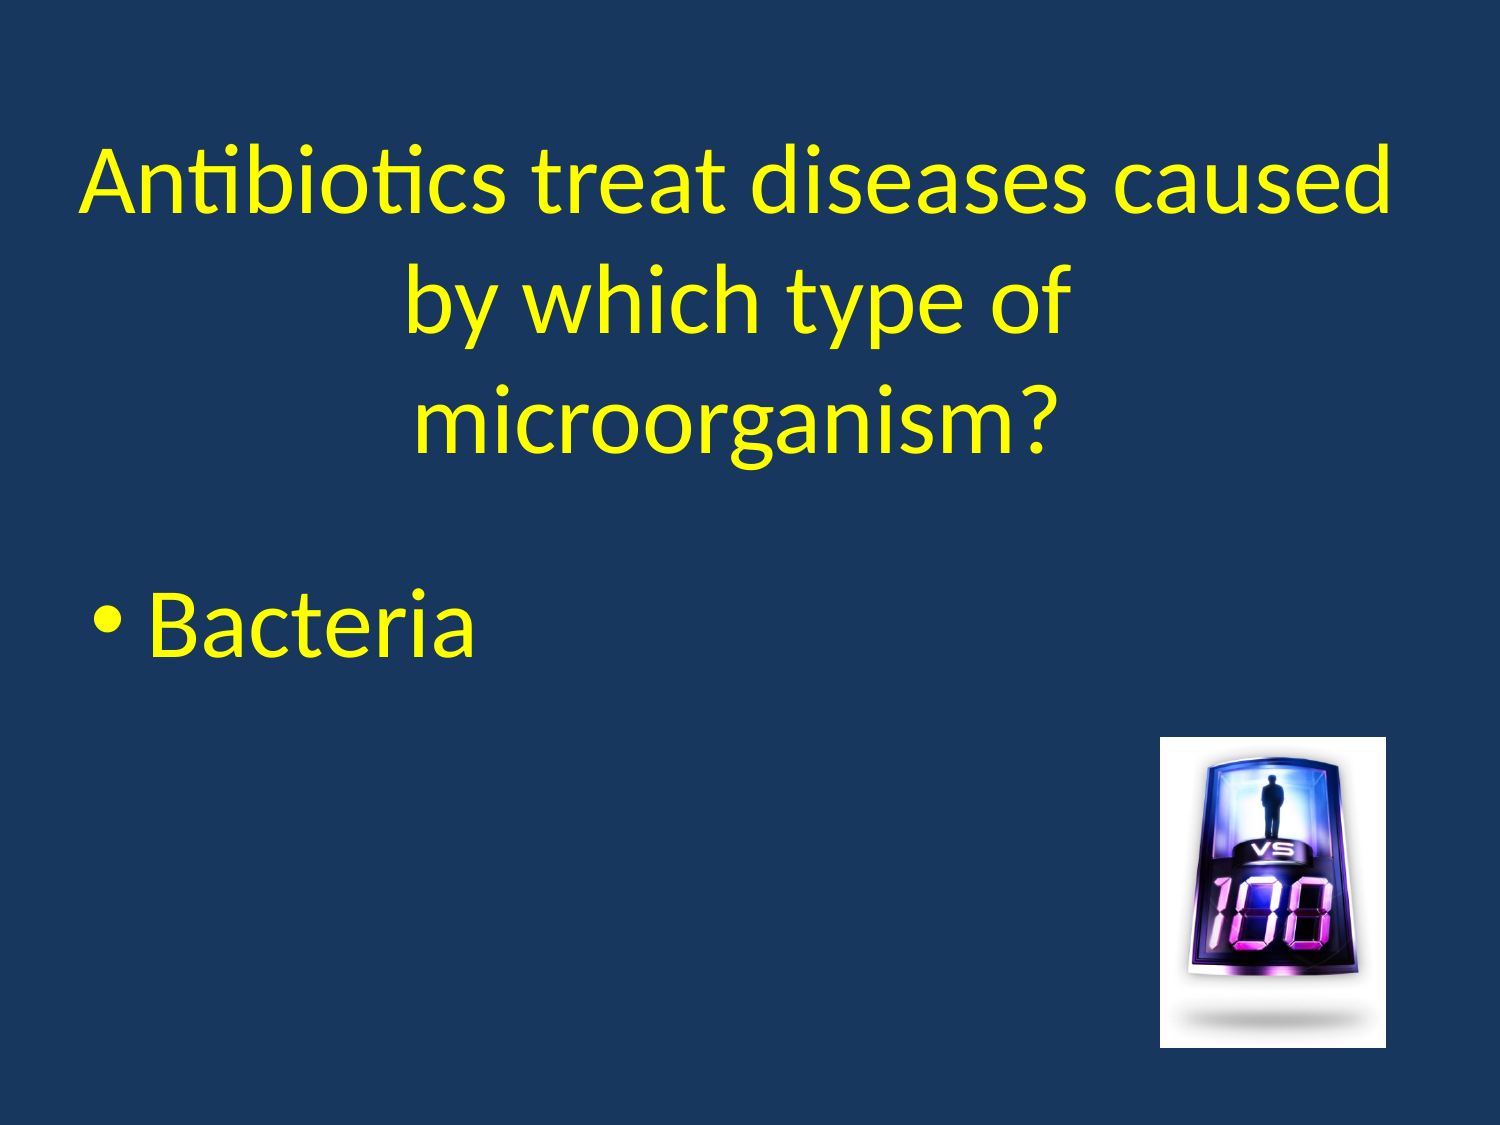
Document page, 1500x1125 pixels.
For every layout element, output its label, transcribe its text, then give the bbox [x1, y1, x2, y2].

list Bacteria [75, 549, 1425, 725]
picture [1160, 737, 1386, 1049]
title Antibiotics treat diseases caused by which type of microorganism? [62, 200, 1413, 388]
